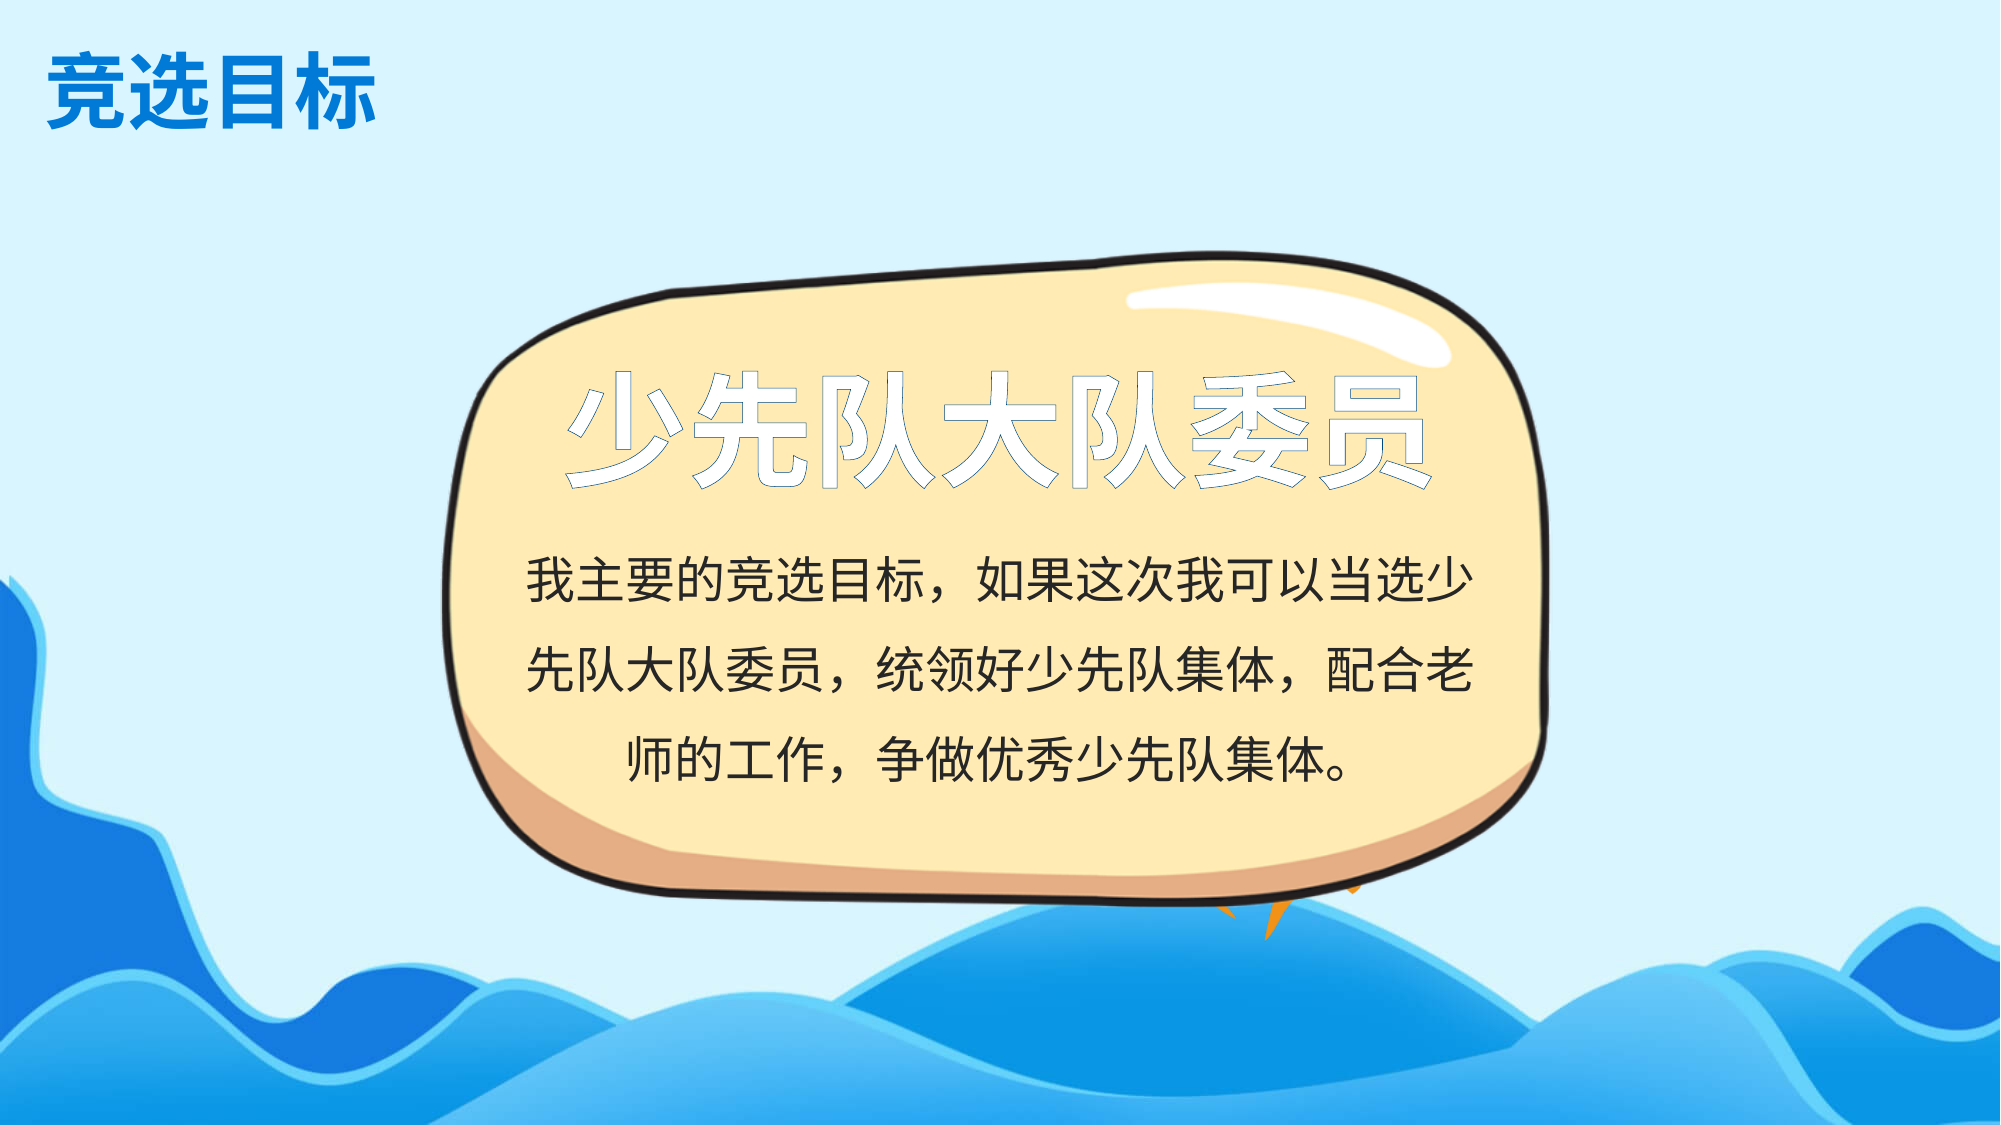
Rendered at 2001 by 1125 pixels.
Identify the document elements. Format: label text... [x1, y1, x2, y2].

picture [0, 0, 2000, 1125]
text_box 竞选目标 [30, 32, 568, 147]
